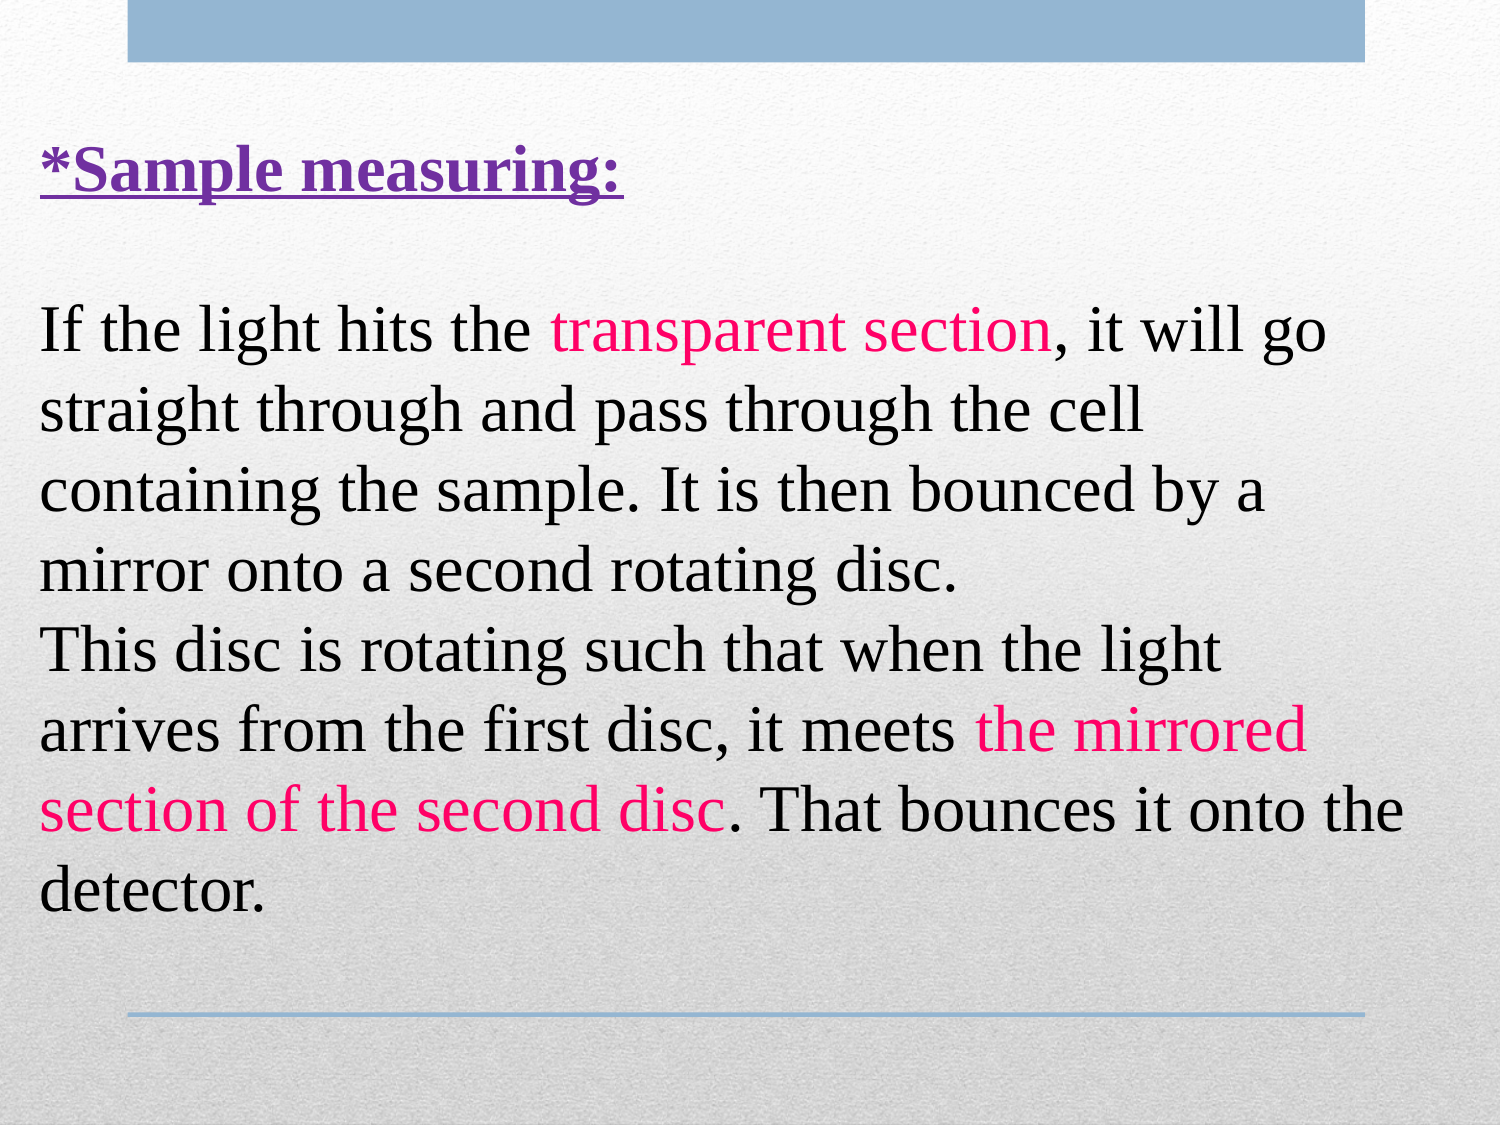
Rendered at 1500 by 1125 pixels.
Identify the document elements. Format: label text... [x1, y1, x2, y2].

text_box *Sample measuring: If the light hits the transparent section, it will go straight through and pass through the cell containing the sample. It is then bounced by a mirror onto a second rotating disc. This disc is rotating such that when the light arrives from the first disc, it meets the mirrored section of the second disc. That bounces it onto the detector. [24, 37, 1429, 992]
